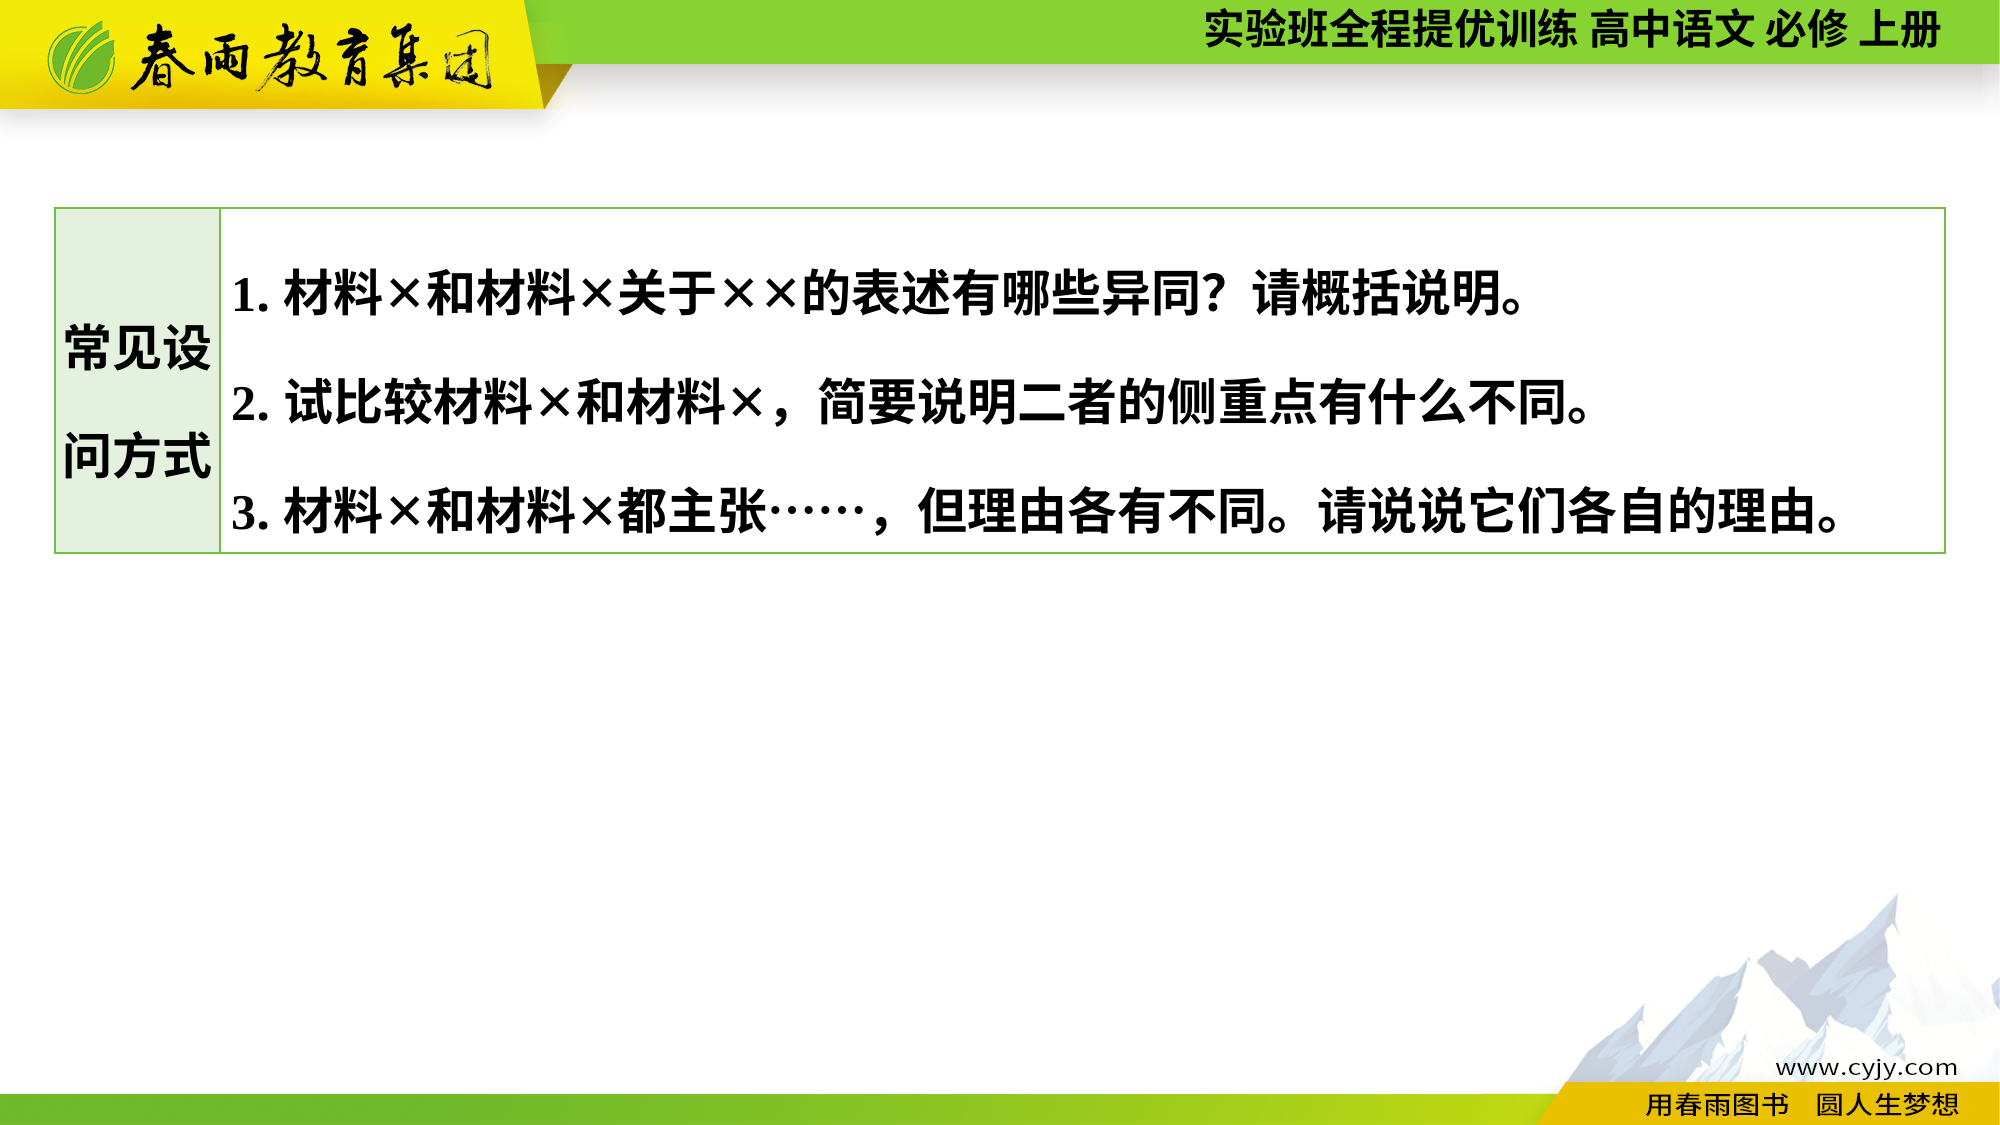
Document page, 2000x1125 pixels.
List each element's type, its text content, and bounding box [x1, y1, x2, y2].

table_header 常见设问方式 [56, 209, 219, 552]
picture [0, 0, 2000, 1125]
table_header 1.材料✕和材料✕关于✕✕的表述有哪些异同？请概括说明。 2.试比较材料✕和材料✕，简要说明二者的侧重点有什么不同。 3.材料✕和材料✕都主张……，但理由各有不同。请说说它们各自的理由。 [221, 209, 1944, 552]
